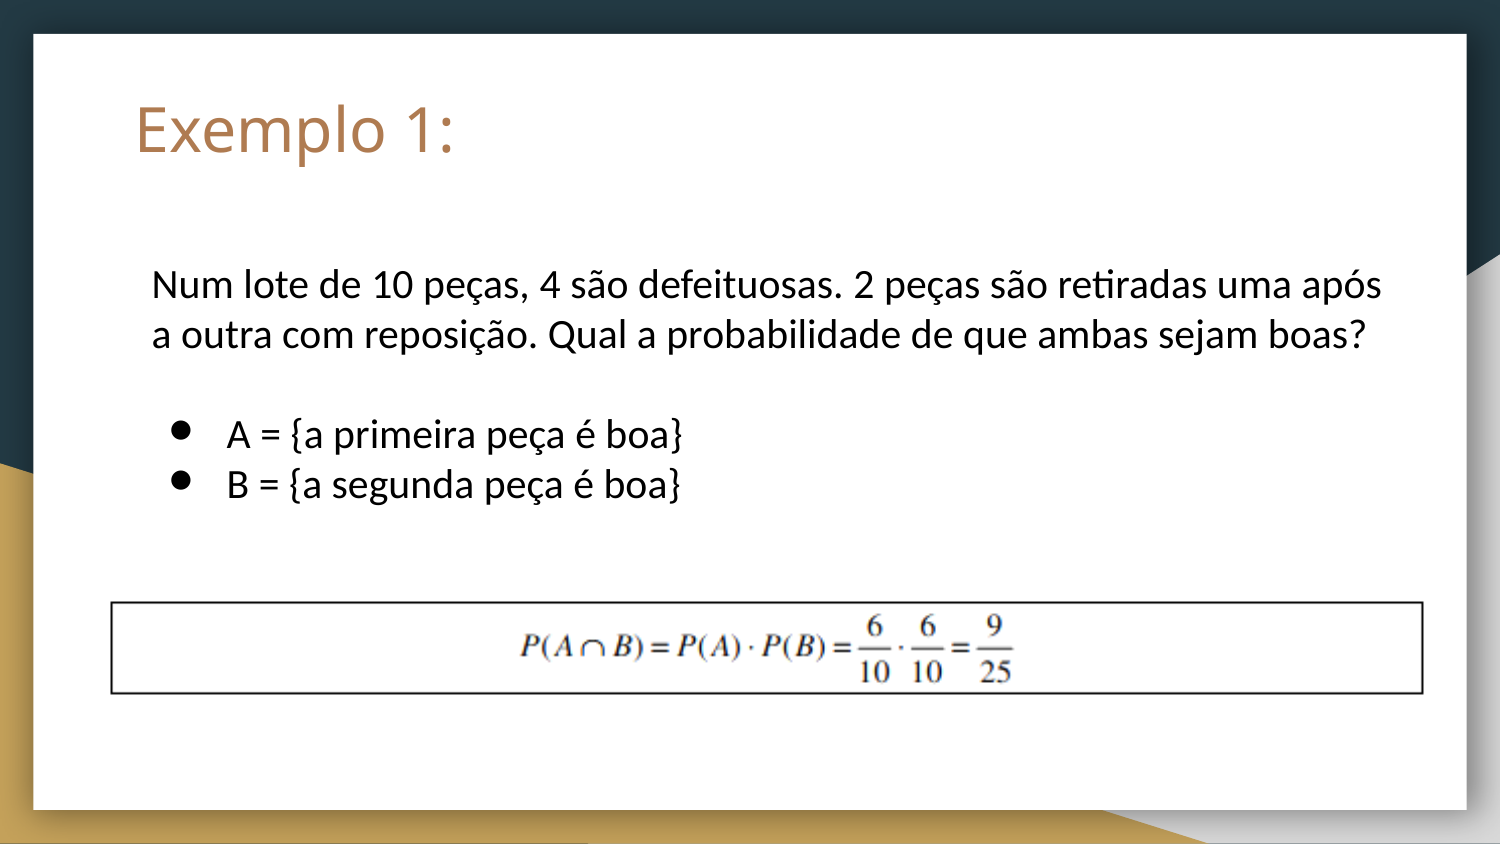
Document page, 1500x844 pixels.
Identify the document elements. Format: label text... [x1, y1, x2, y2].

title Exemplo 1: [119, 75, 1381, 179]
text_box Num lote de 10 peças, 4 são defeituosas. 2 peças são retiradas uma após a outra com reposição. Qual a probabilidade de que ambas sejam boas? A = {a primeira peça é boa} B = {a segunda peça é boa} [136, 241, 1398, 592]
picture [103, 593, 1432, 710]
